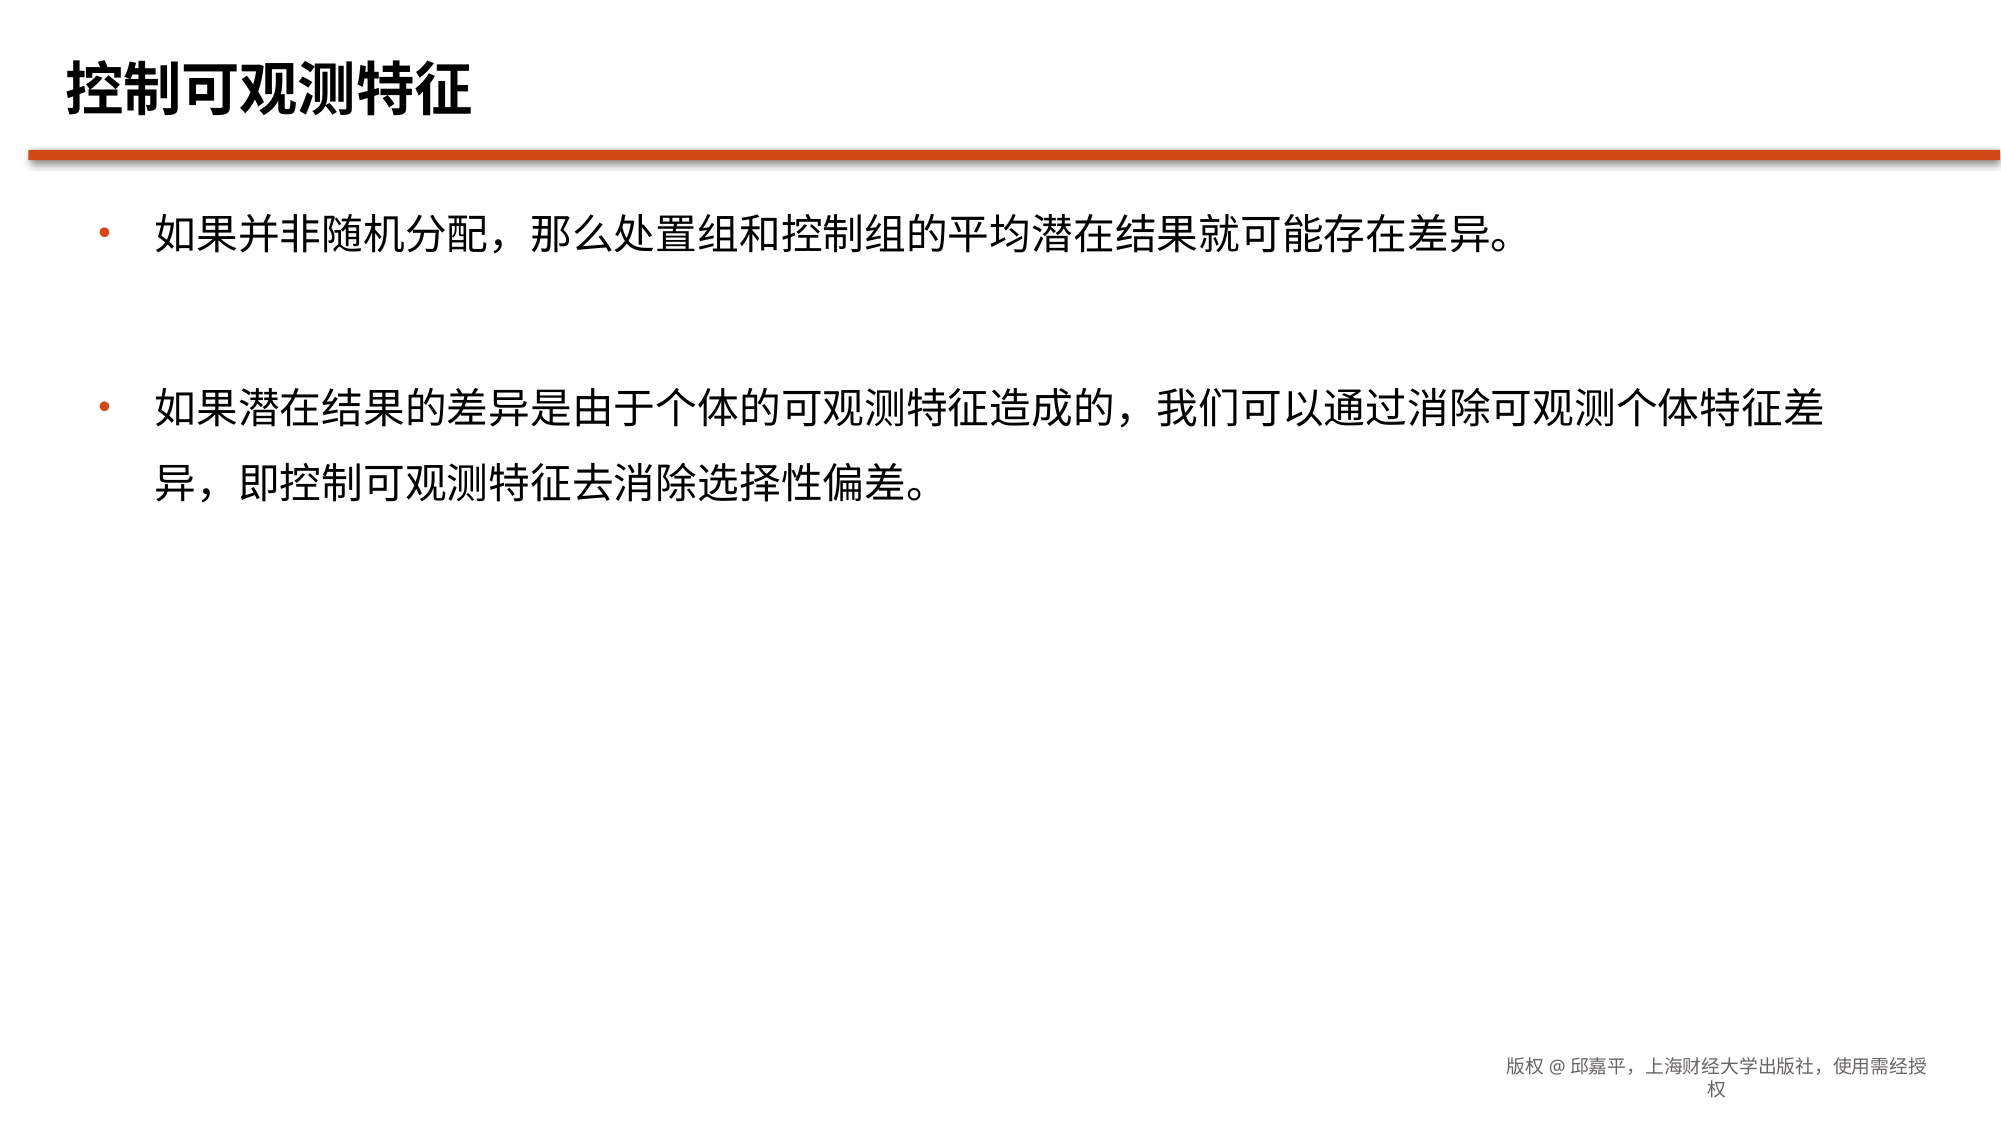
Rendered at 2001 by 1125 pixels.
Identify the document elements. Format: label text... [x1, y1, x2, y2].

footer 版权@邱嘉平，上海财经大学出版社，使用需经授权 [1483, 1046, 1950, 1109]
title 控制可观测特征 [50, 50, 1825, 138]
list 如果并非随机分配，那么处置组和控制组的平均潜在结果就可能存在差异。 如果潜在结果的差异是由于个体的可观测特征造成的，我们可以通过消除可观测个体特征差异，即控制可观测特征去消除选择性偏差。 [83, 174, 1867, 1032]
